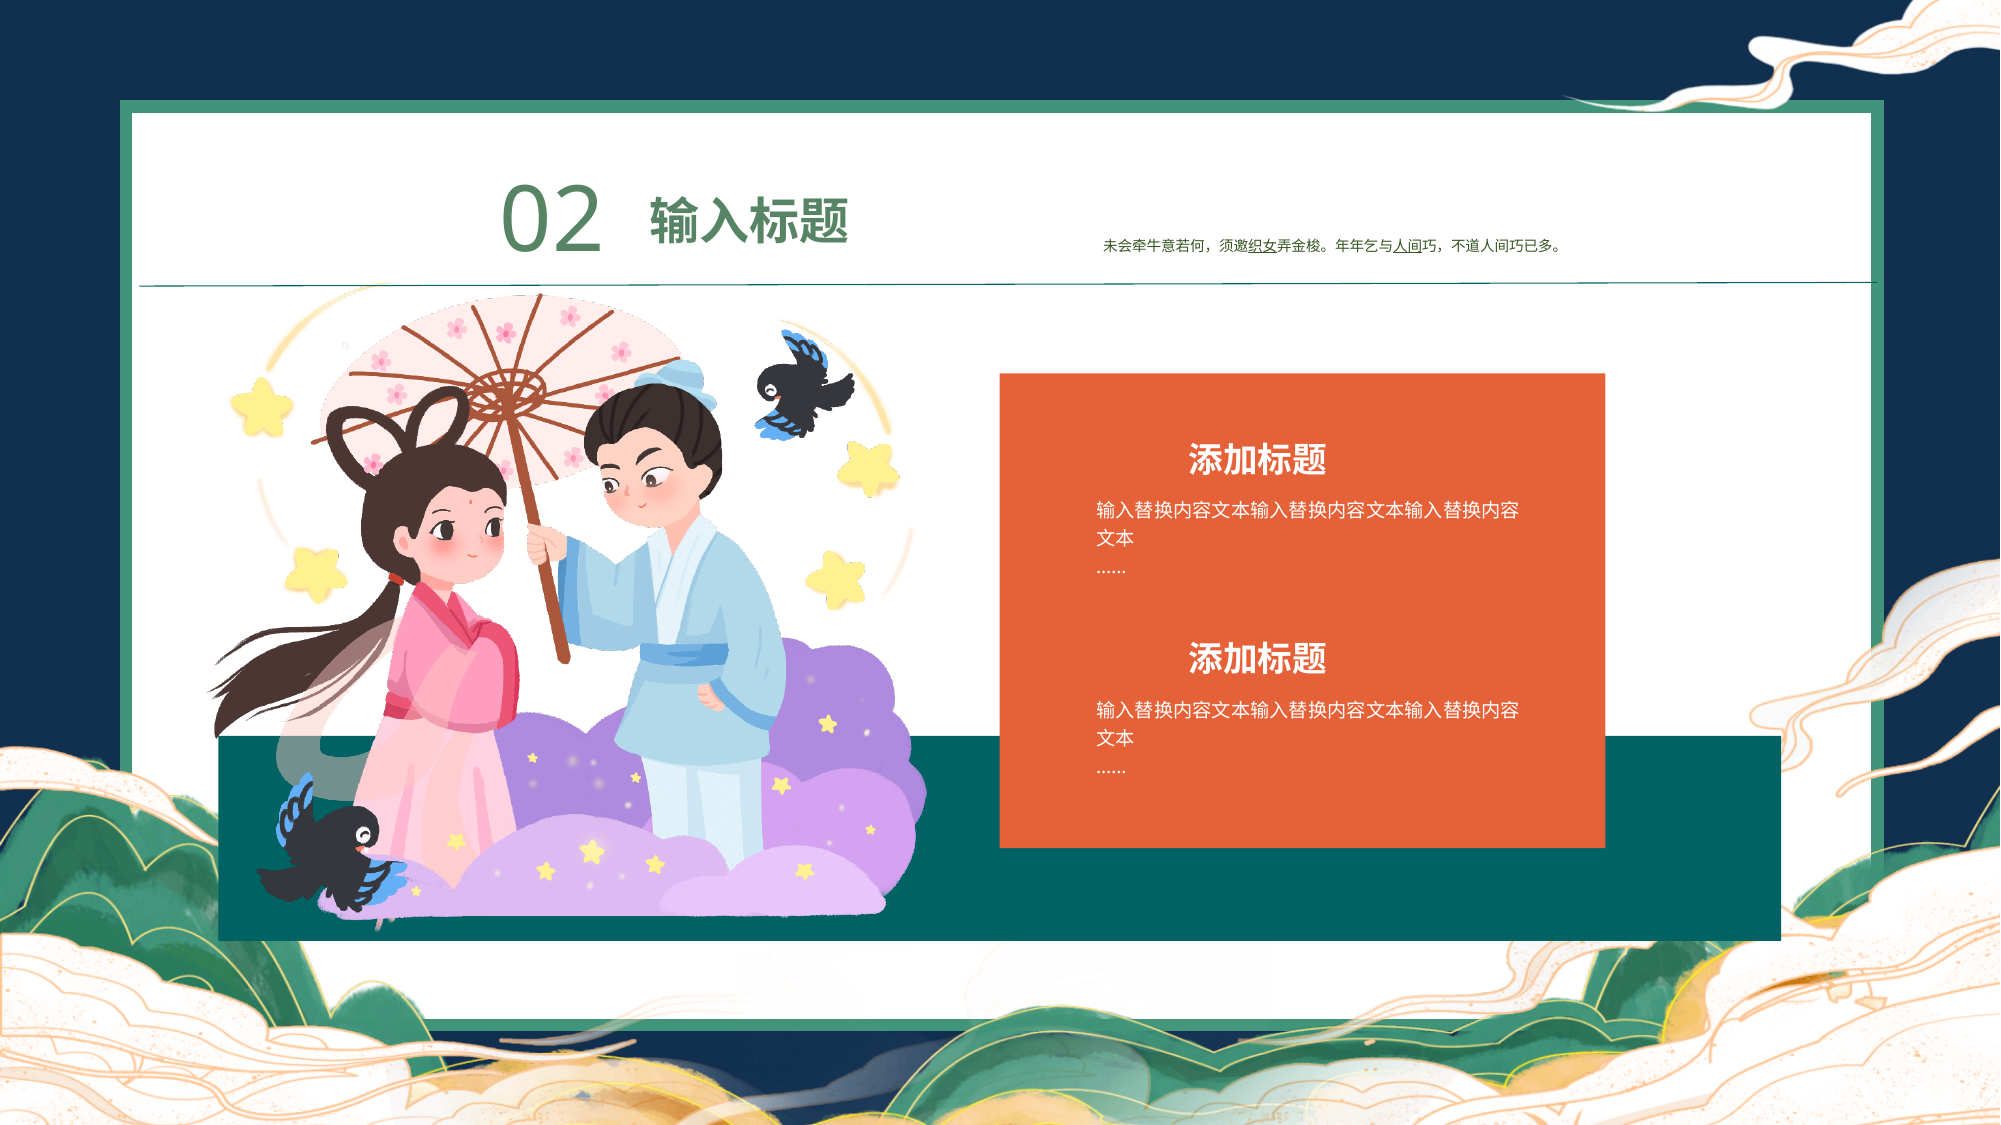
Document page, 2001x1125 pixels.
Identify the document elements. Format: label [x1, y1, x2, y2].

picture [125, 283, 1043, 939]
text_box [139, 152, 1878, 287]
text_box [1043, 373, 1606, 849]
text_box [0, 0, 2000, 1125]
